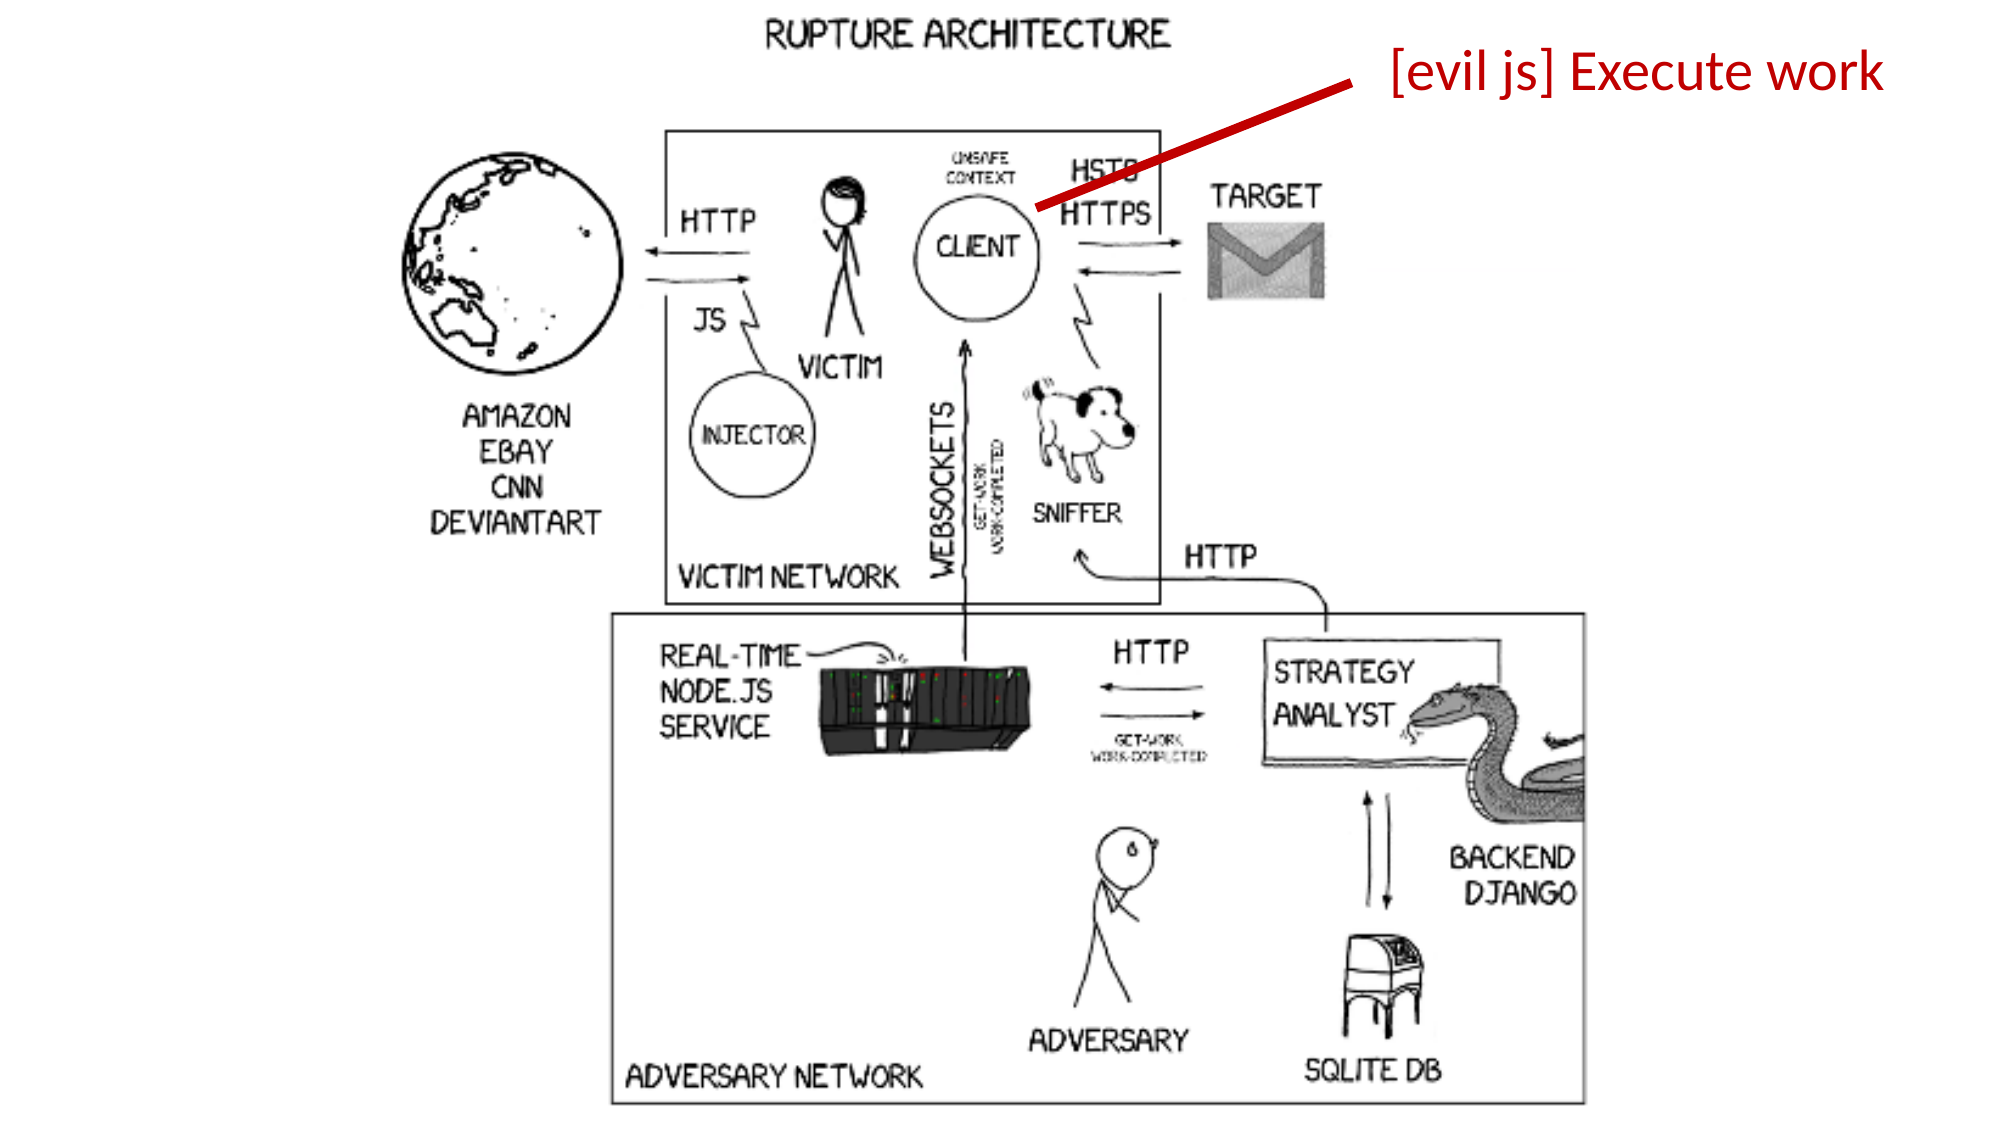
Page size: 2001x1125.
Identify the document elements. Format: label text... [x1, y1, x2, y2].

picture [354, 0, 1622, 1125]
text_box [1036, 82, 1352, 209]
text_box [evil js] Execute work [1621, 24, 2000, 110]
